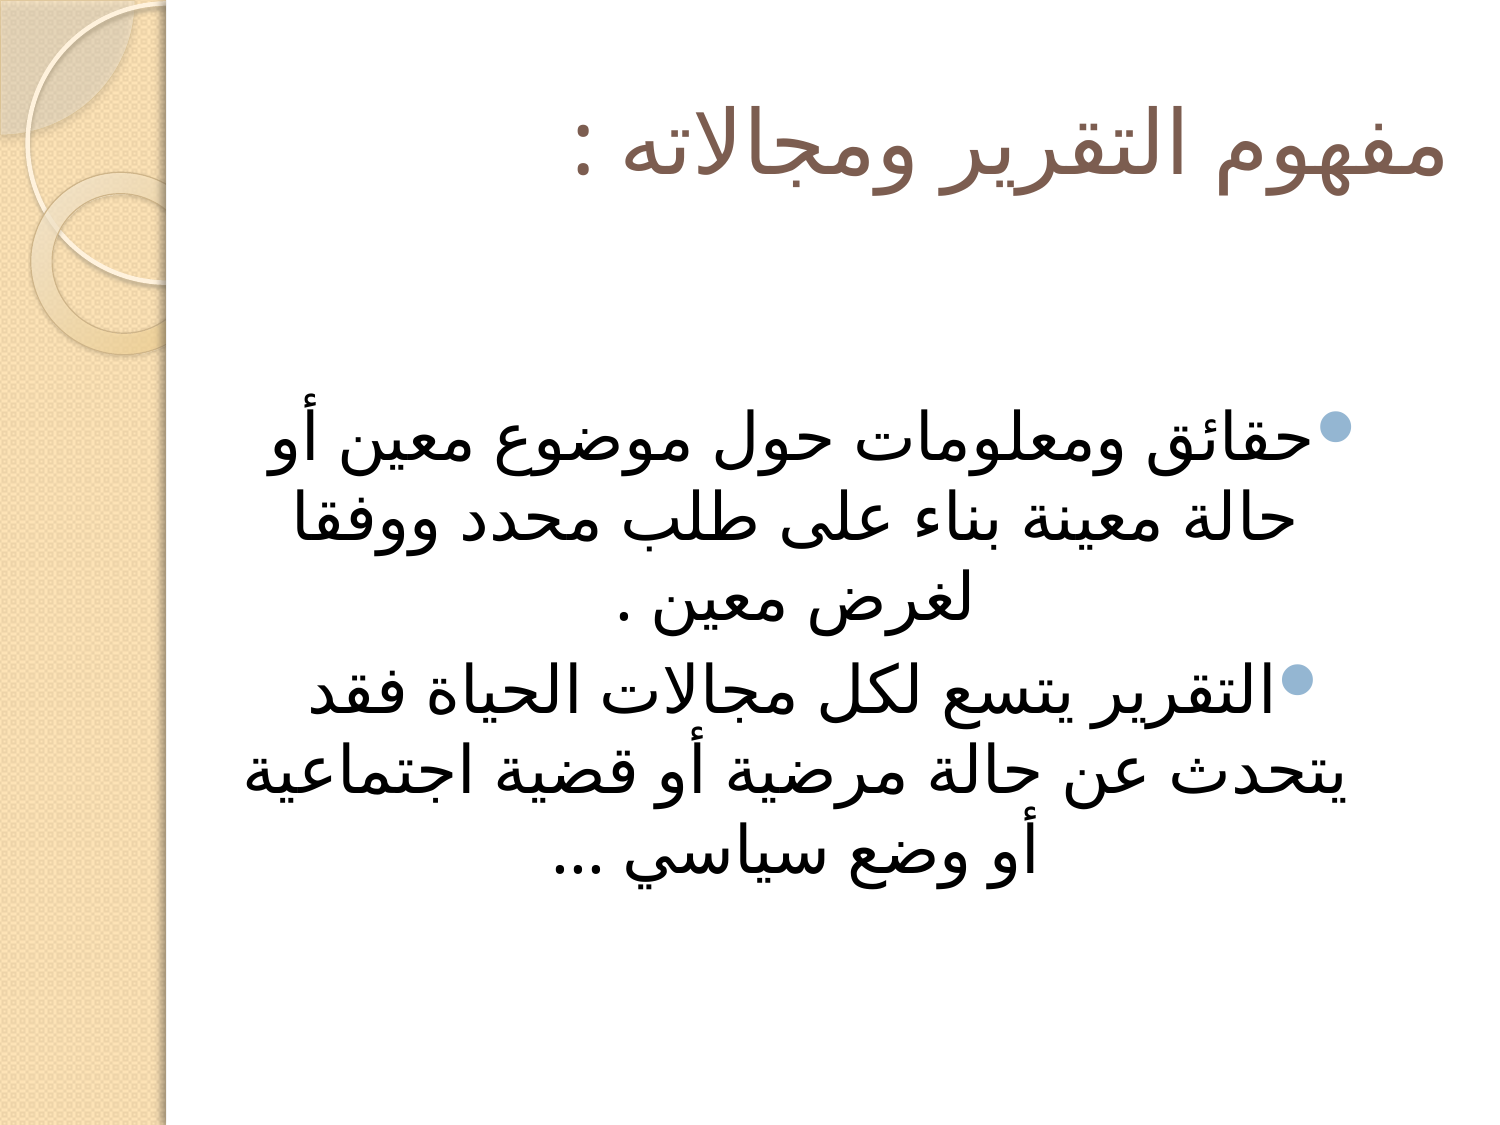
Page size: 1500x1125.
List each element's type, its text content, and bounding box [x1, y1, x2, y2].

list حقائق ومعلومات حول موضوع معين أو حالة معينة بناء على طلب محدد ووفقا لغرض معين . التقرير يتسع لكل مجالات الحياة فقد يتحدث عن حالة مرضية أو قضية اجتماعية أو وضع سياسي ... [210, 386, 1441, 794]
title مفهوم التقرير ومجالاته : [235, 45, 1466, 233]
